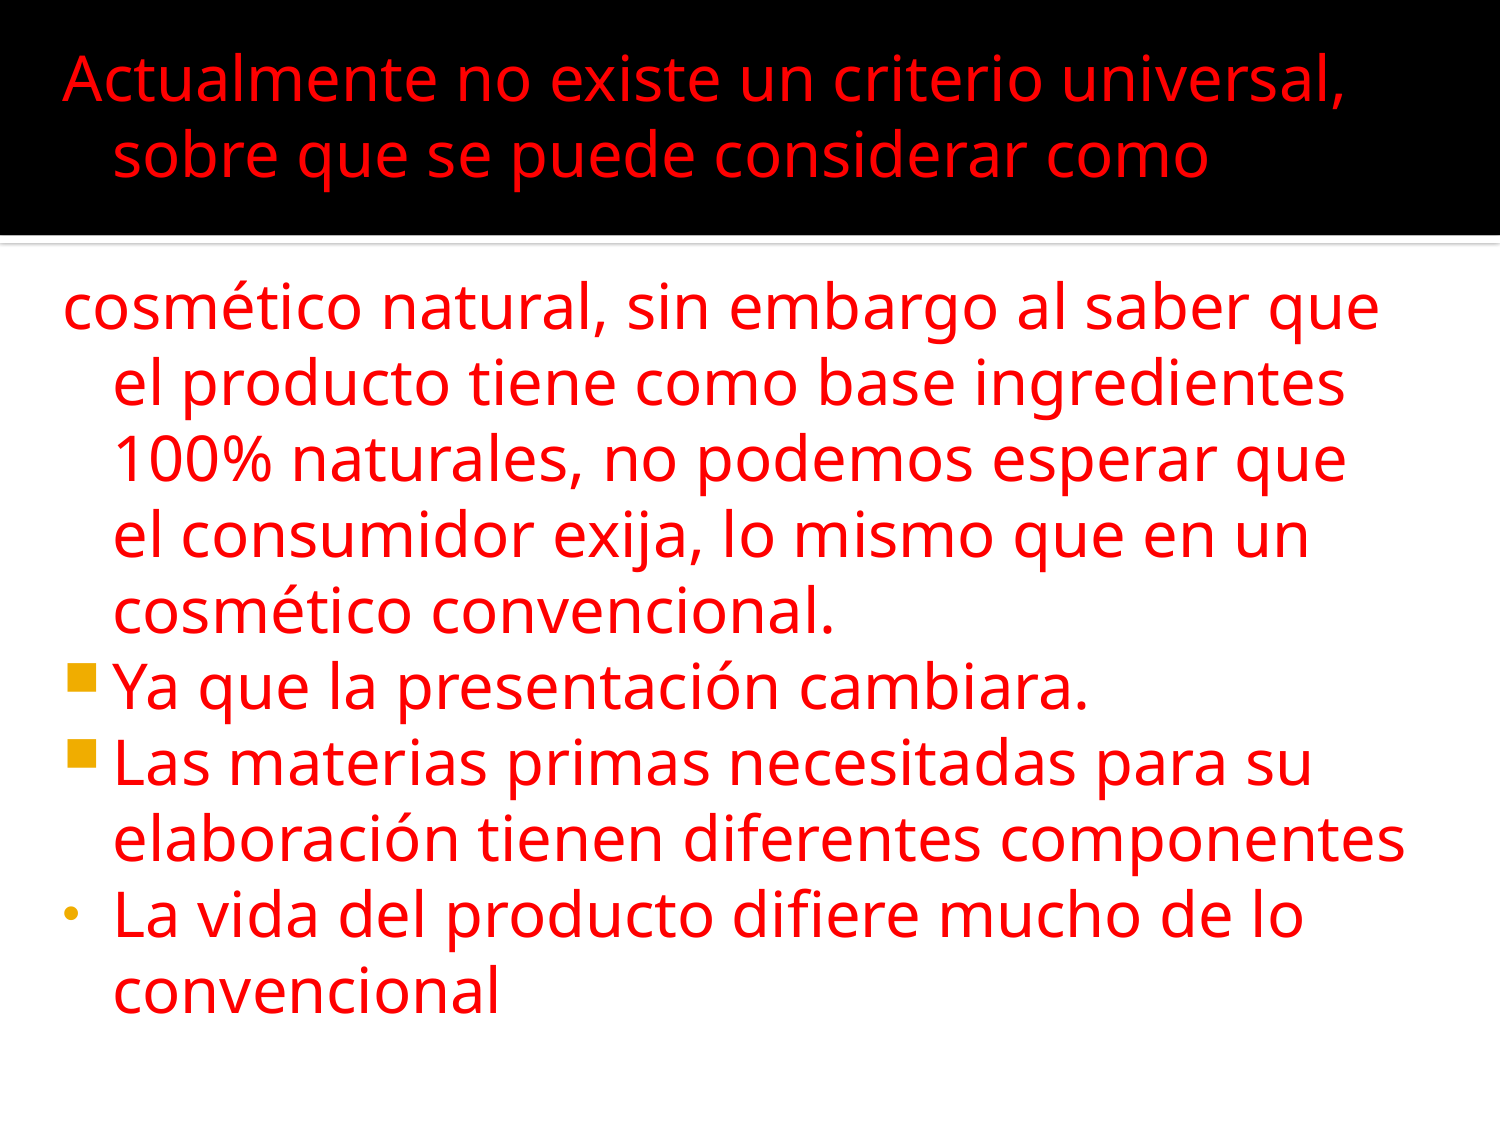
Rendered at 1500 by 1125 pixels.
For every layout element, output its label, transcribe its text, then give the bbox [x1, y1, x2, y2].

list Actualmente no existe un criterio universal, sobre que se puede considerar como cosmético natural, sin embargo al saber que el producto tiene como base ingredientes 100% naturales, no podemos esperar que el consumidor exija, lo mismo que en un cosmético convencional. Ya que la presentación cambiara. Las materias primas necesitadas para su elaboración tienen diferentes componentes La vida del producto difiere mucho de lo convencional [35, 23, 1425, 1102]
